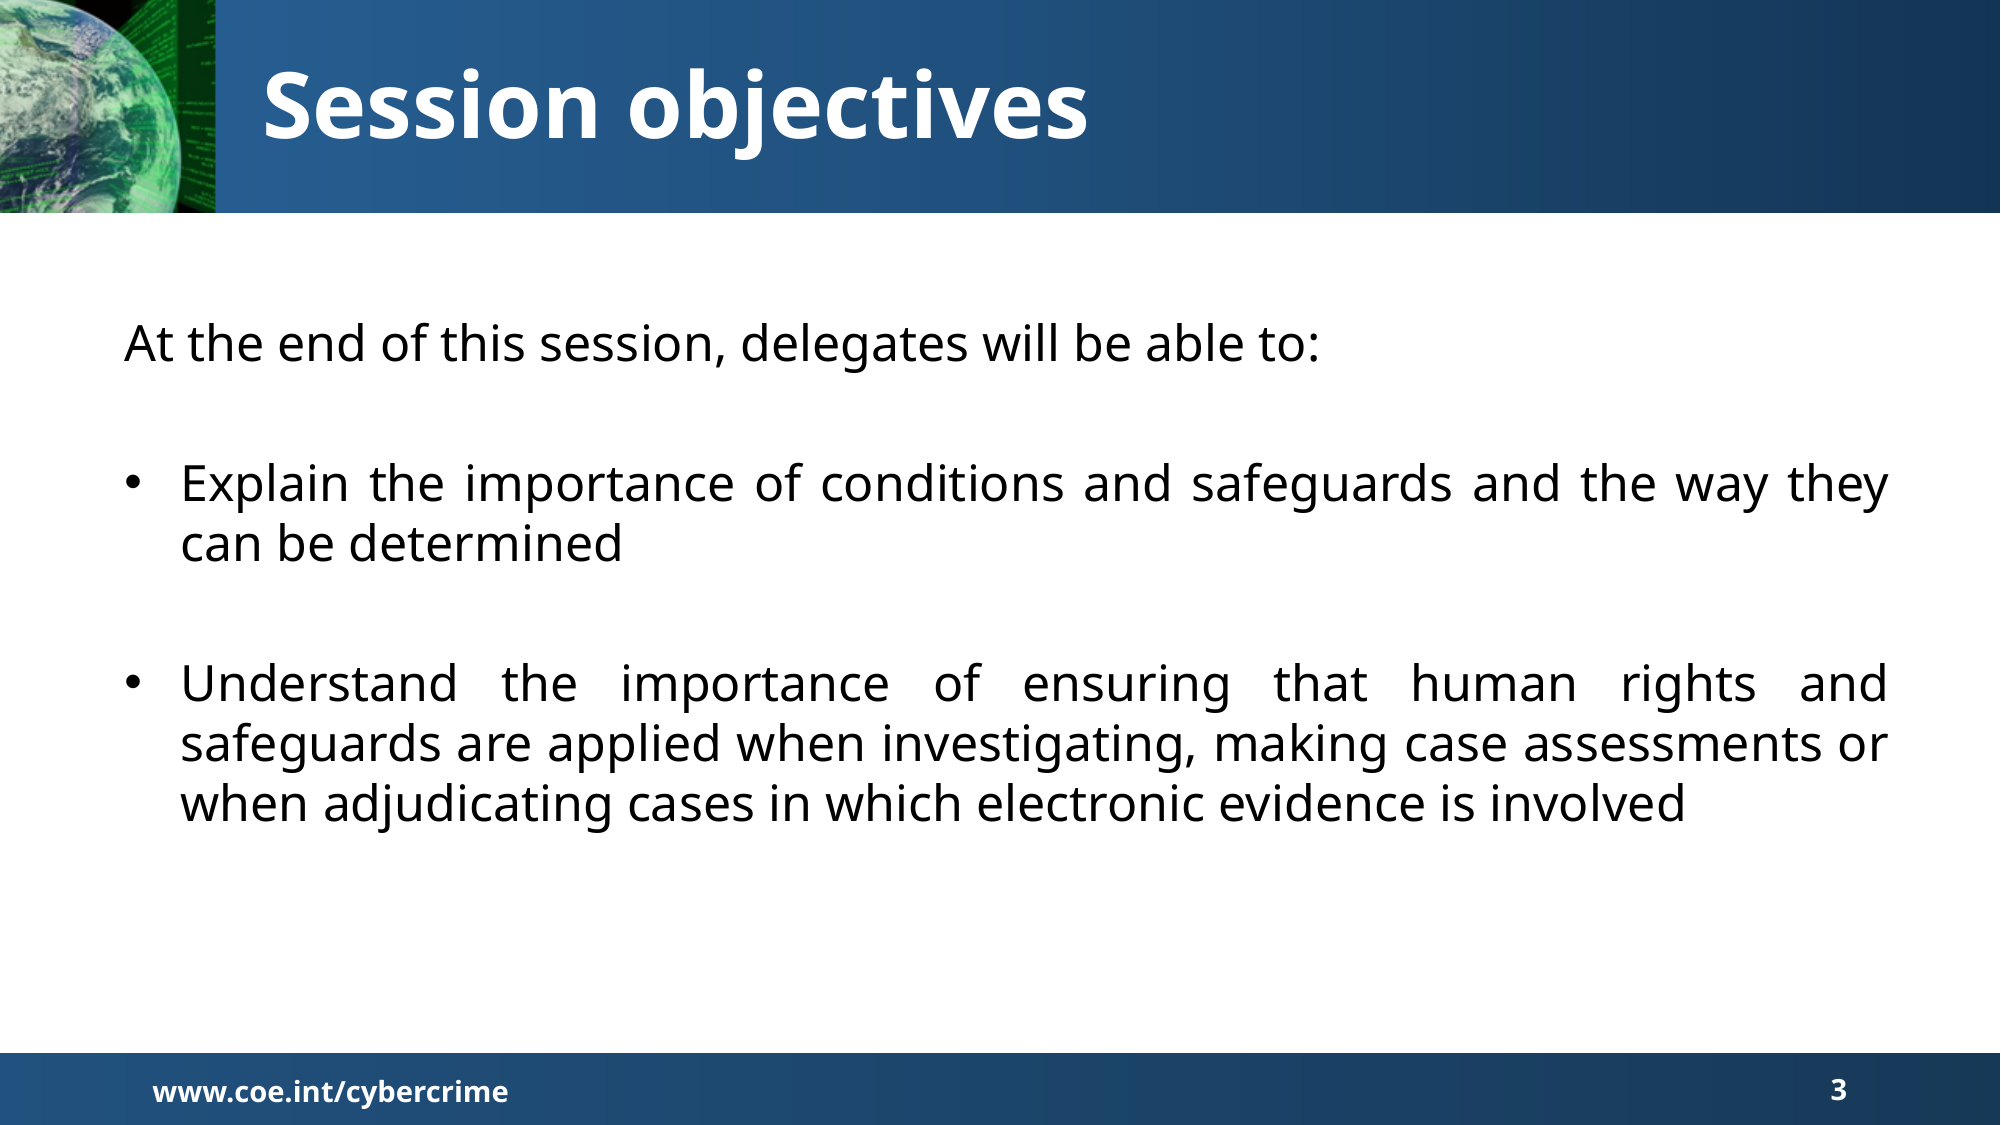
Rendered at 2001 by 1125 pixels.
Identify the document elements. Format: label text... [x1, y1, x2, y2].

text_box At the end of this session, delegates will be able to: Explain the importance of conditions and safeguards and the way they can be determined Understand the importance of ensuring that human rights and safeguards are applied when investigating, making case assessments or when adjudicating cases in which electronic evidence is involved [109, 233, 1905, 1036]
title Session objectives [247, 45, 1675, 172]
slide_number 3 [1412, 1061, 1863, 1121]
picture [0, 0, 2000, 213]
slide_number www.coe.int/cybercrime [137, 1061, 588, 1121]
